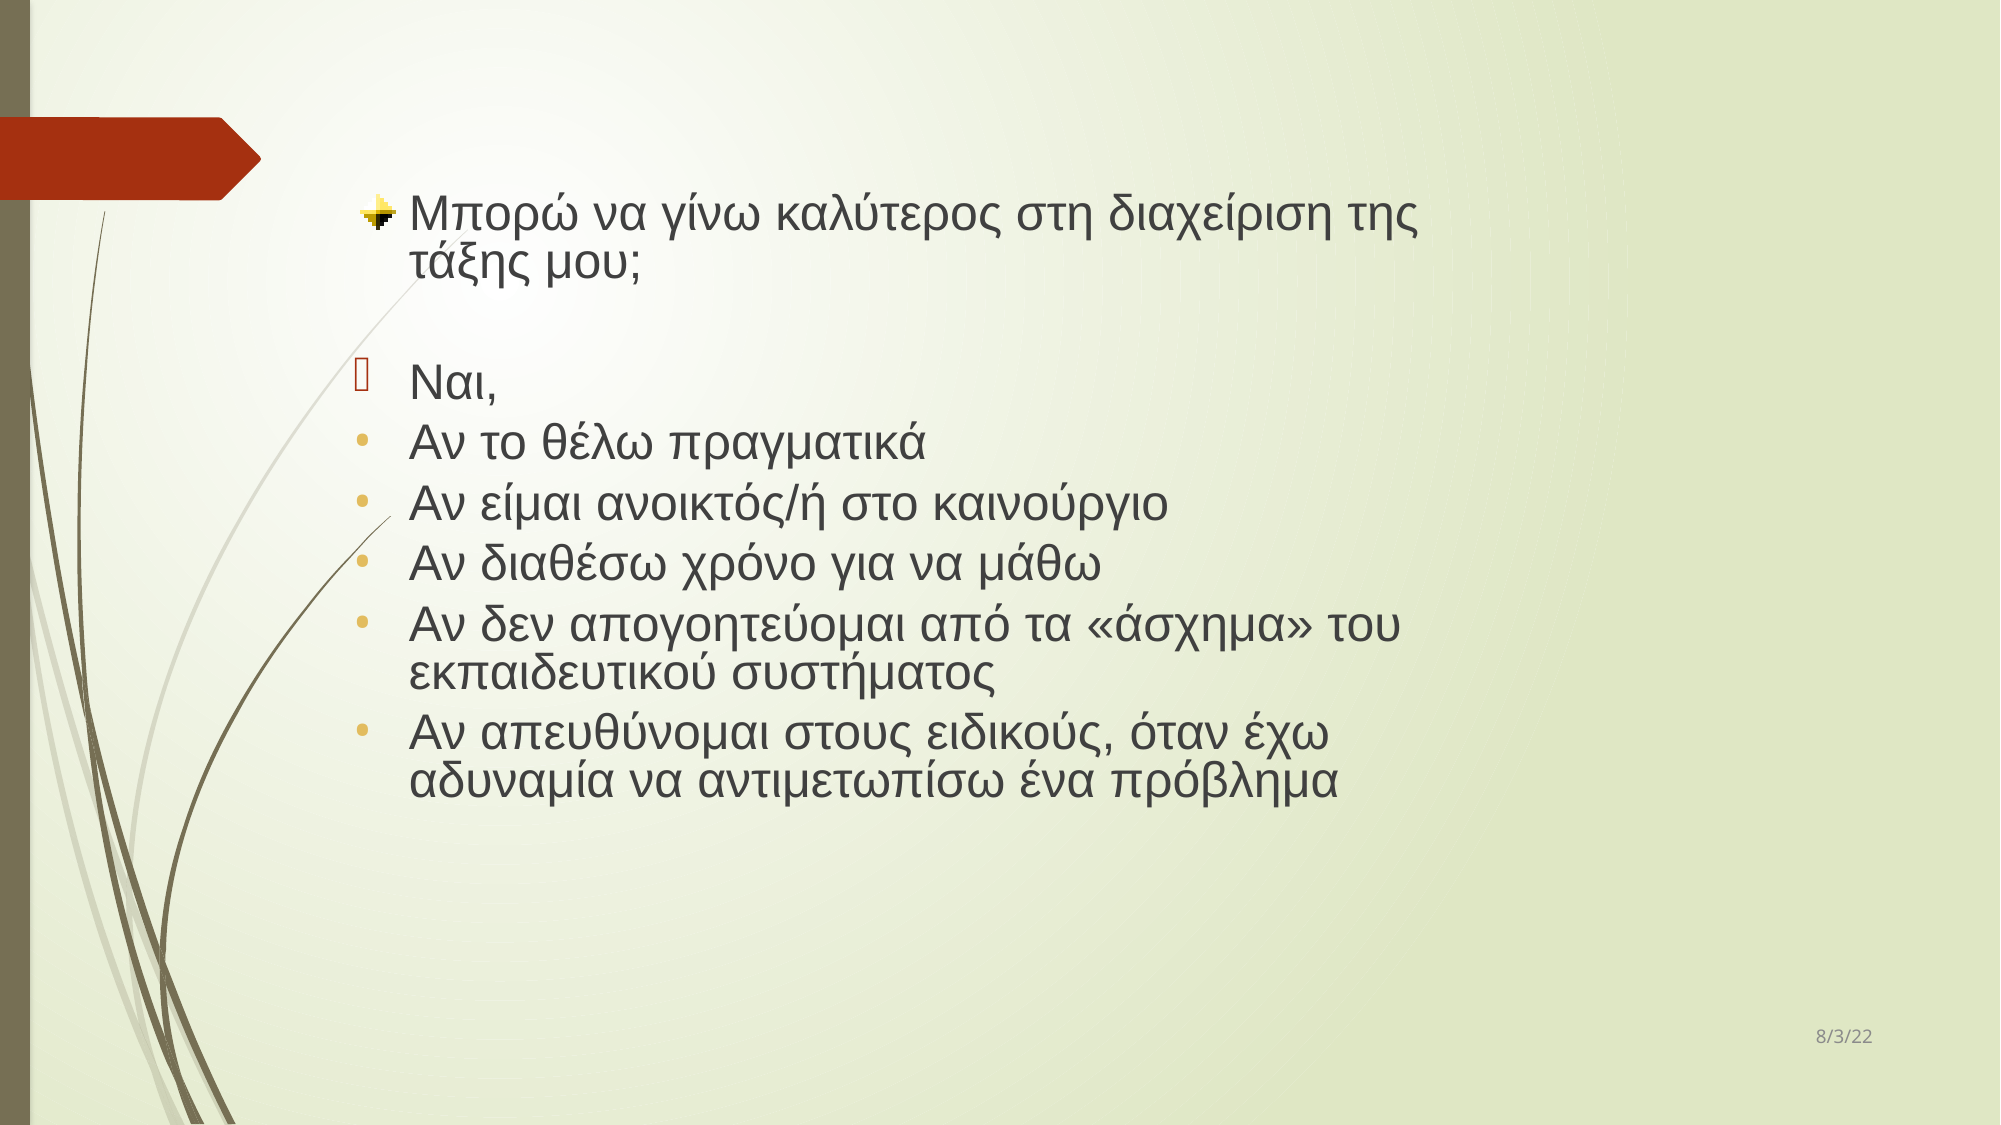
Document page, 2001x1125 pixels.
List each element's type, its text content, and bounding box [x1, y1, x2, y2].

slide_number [1699, 1005, 1888, 1067]
picture [353, 186, 400, 234]
list Μπορώ να γίνω καλύτερος στη διαχείριση της τάξης μου; Ναι, Αν το θέλω πραγματικά Αν είμαι ανοικτός/ή στο καινούργιο Αν διαθέσω χρόνο για να μάθω Αν δεν απογοητεύομαι από τα «άσχημα» του εκπαιδευτικού συστήματος Αν απευθύνομαι στους ειδικούς, όταν έχω αδυναμία να αντιμετωπίσω ένα πρόβλημα [338, 184, 1449, 936]
